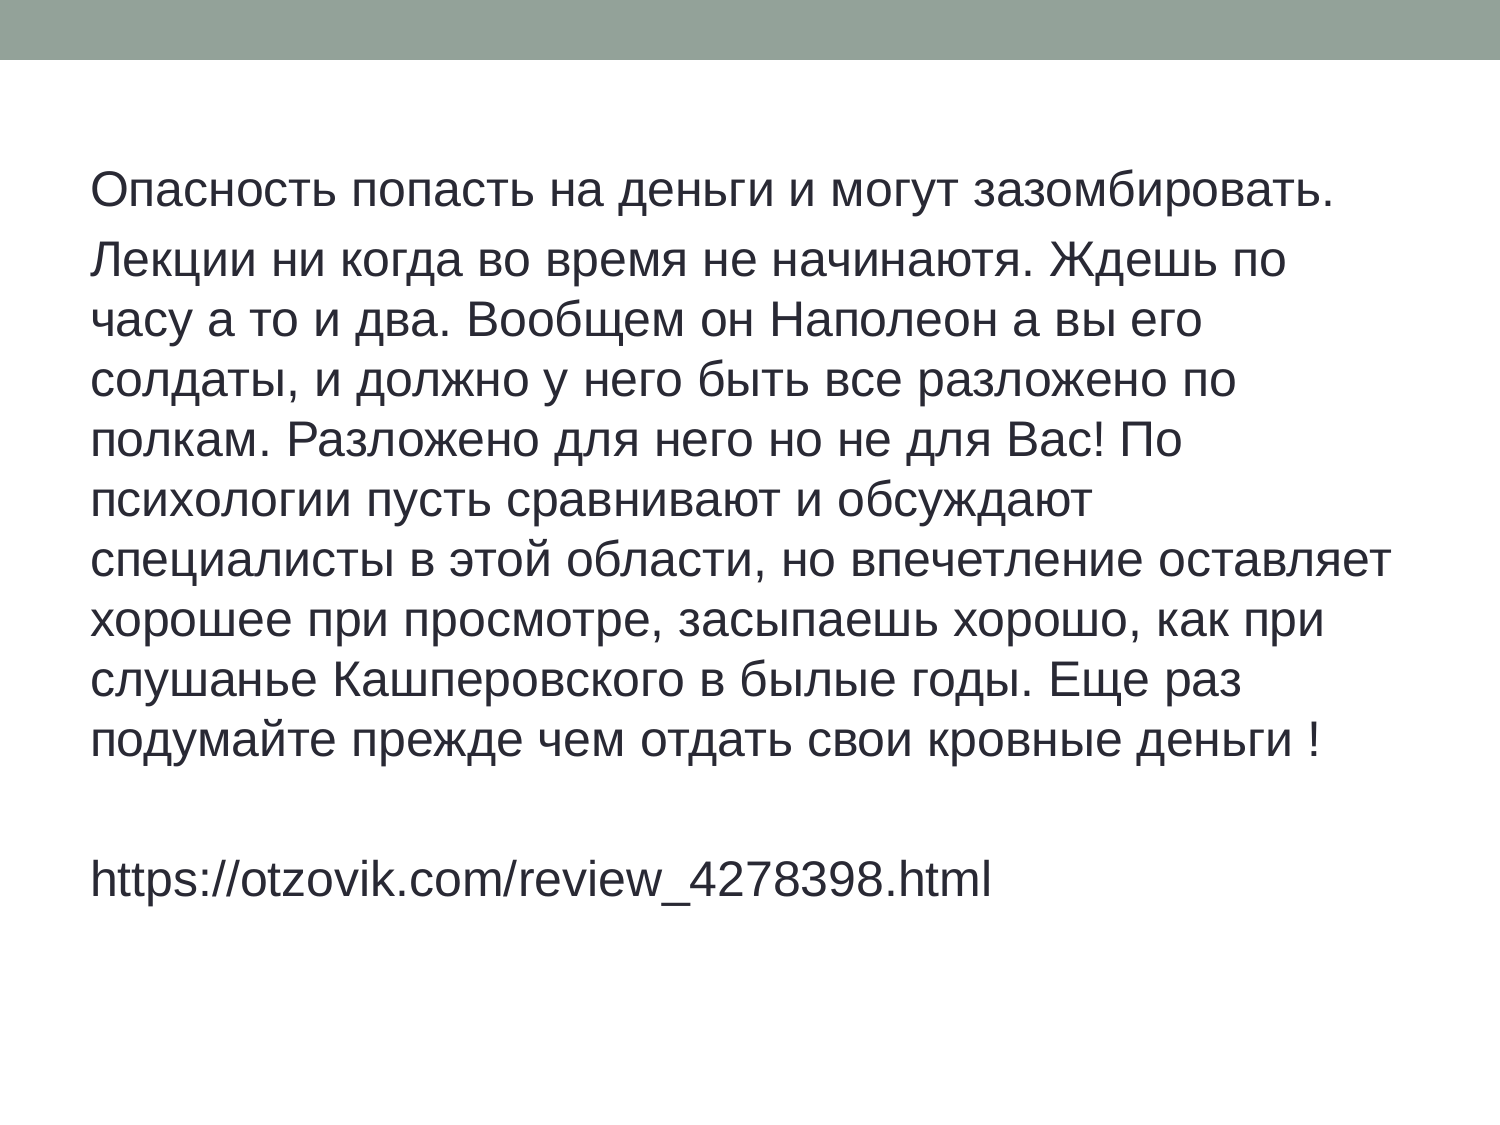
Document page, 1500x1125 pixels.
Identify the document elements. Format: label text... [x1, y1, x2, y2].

list Опасность попасть на деньги и могут зазомбировать. Лекции ни когда во время не начинаютя. Ждешь по часу а то и два. Вообщем он Наполеон а вы его солдаты, и должно у него быть все разложено по полкам. Разложено для него но не для Вас! По психологии пусть сравнивают и обсуждают специалисты в этой области, но впечетление оставляет хорошее при просмотре, засыпаешь хорошо, как при слушанье Кашперовского в былые годы. Еще раз подумайте прежде чем отдать свои кровные деньги ! https://otzovik.com/review_4278398.html [75, 149, 1412, 1063]
